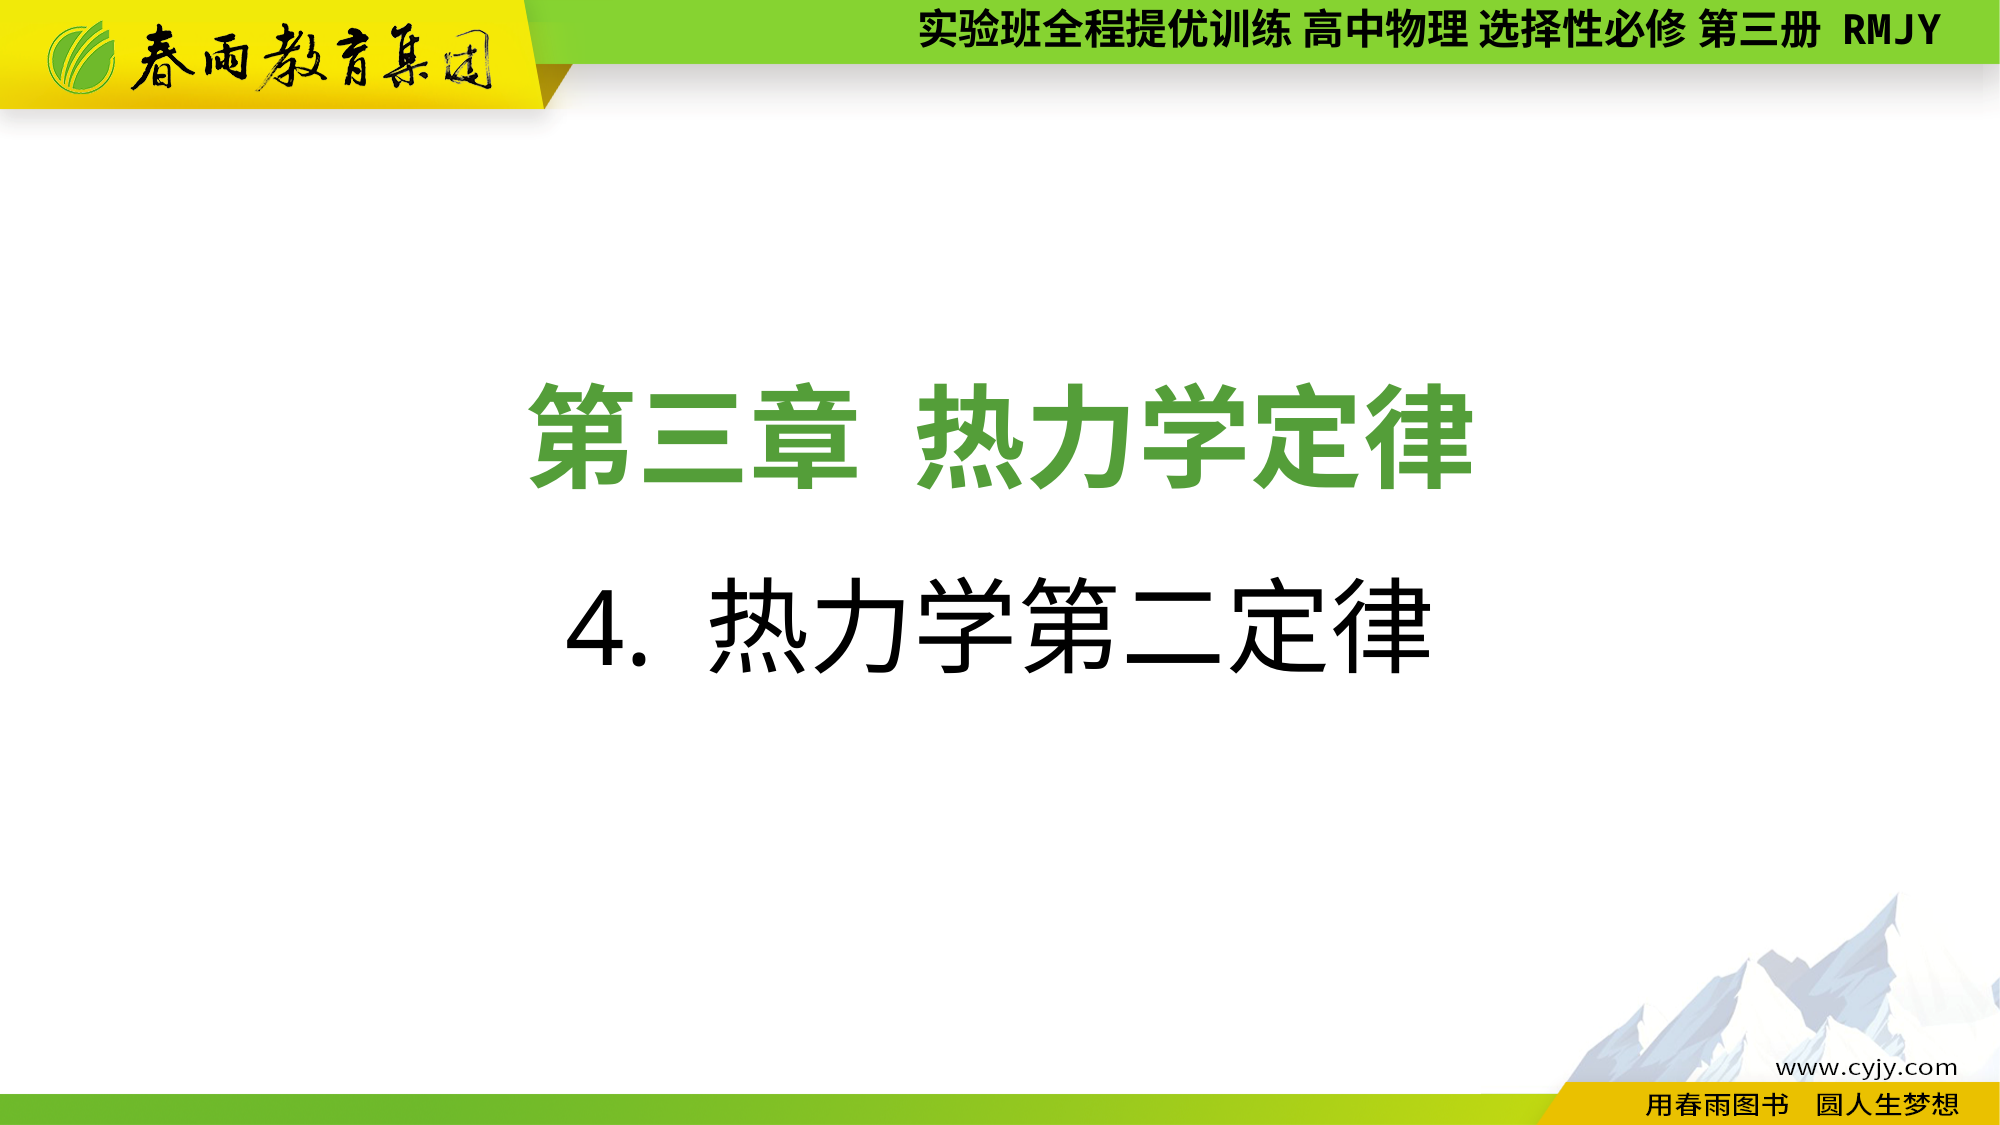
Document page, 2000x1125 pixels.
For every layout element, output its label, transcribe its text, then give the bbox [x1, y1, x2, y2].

text_box 4. 热力学第二定律 [54, 491, 1946, 694]
picture [0, 0, 2000, 1125]
text_box 第三章 热力学定律 [54, 291, 1946, 491]
